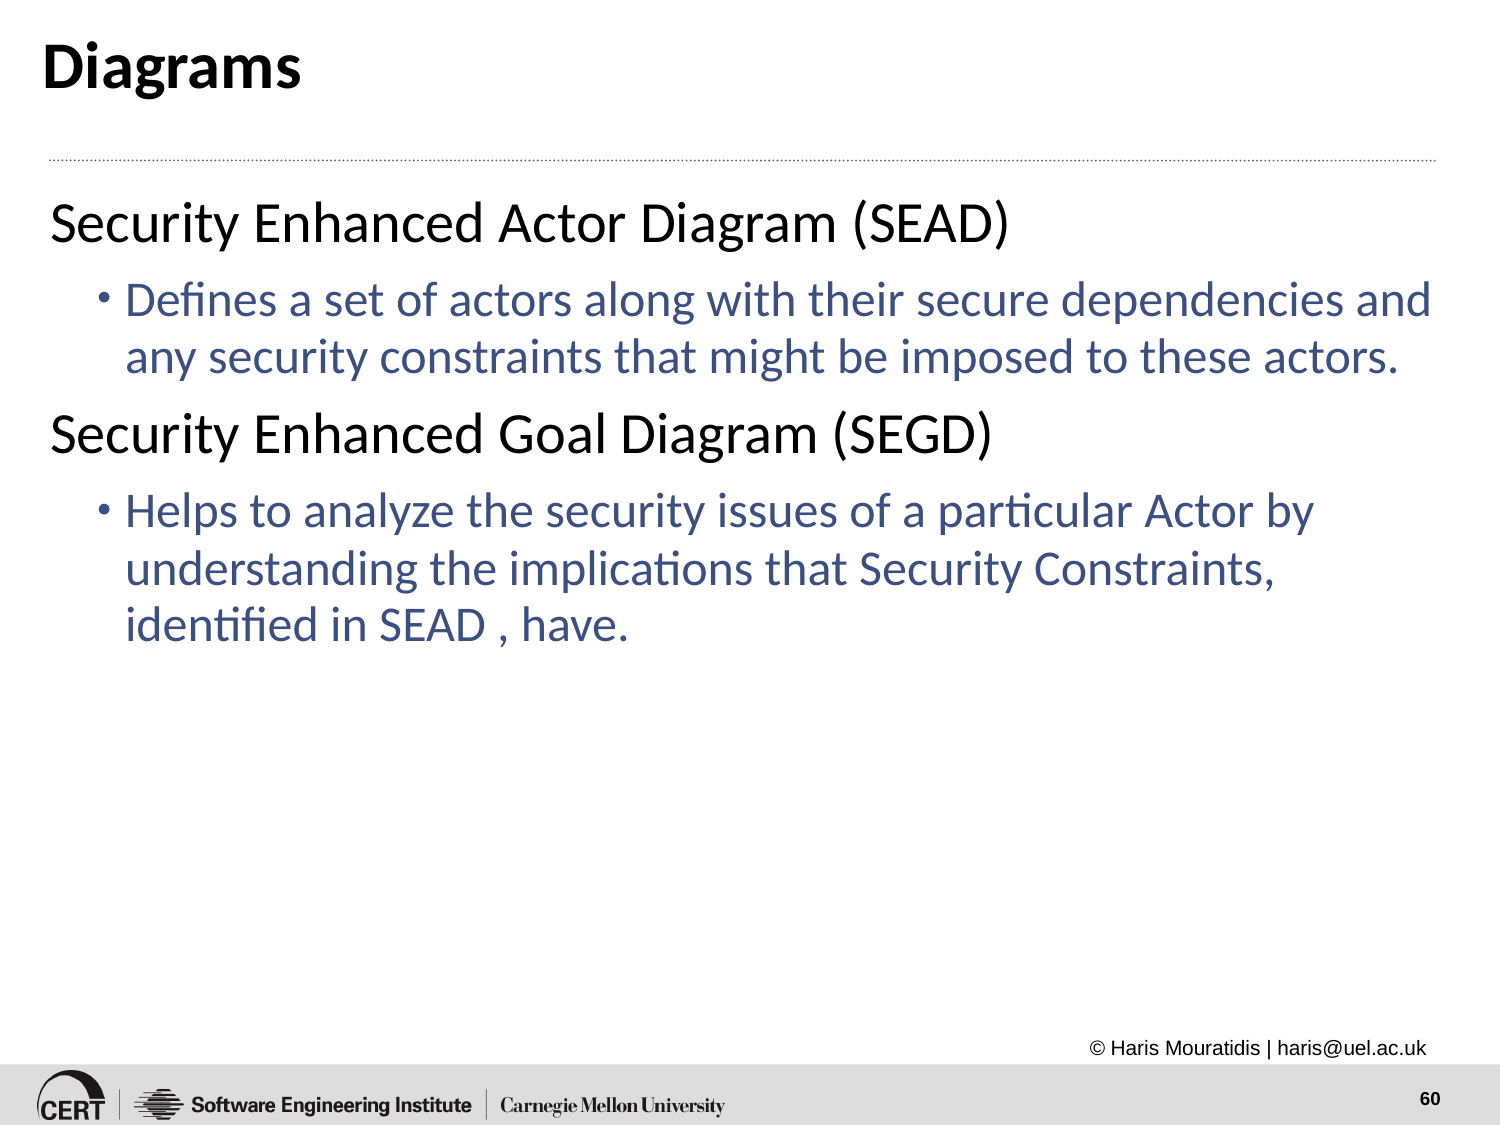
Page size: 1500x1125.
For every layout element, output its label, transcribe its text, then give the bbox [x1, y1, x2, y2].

title Diagrams [42, 37, 1434, 155]
list Security Enhanced Actor Diagram (SEAD) Defines a set of actors along with their secure dependencies and any security constraints that might be imposed to these actors. Security Enhanced Goal Diagram (SEGD) Helps to analyze the security issues of a particular Actor by understanding the implications that Security Constraints, identified in SEAD , have. [49, 187, 1438, 1001]
text_box © Haris Mouratidis | haris@uel.ac.uk [1074, 1027, 1500, 1075]
picture [37, 1069, 725, 1122]
